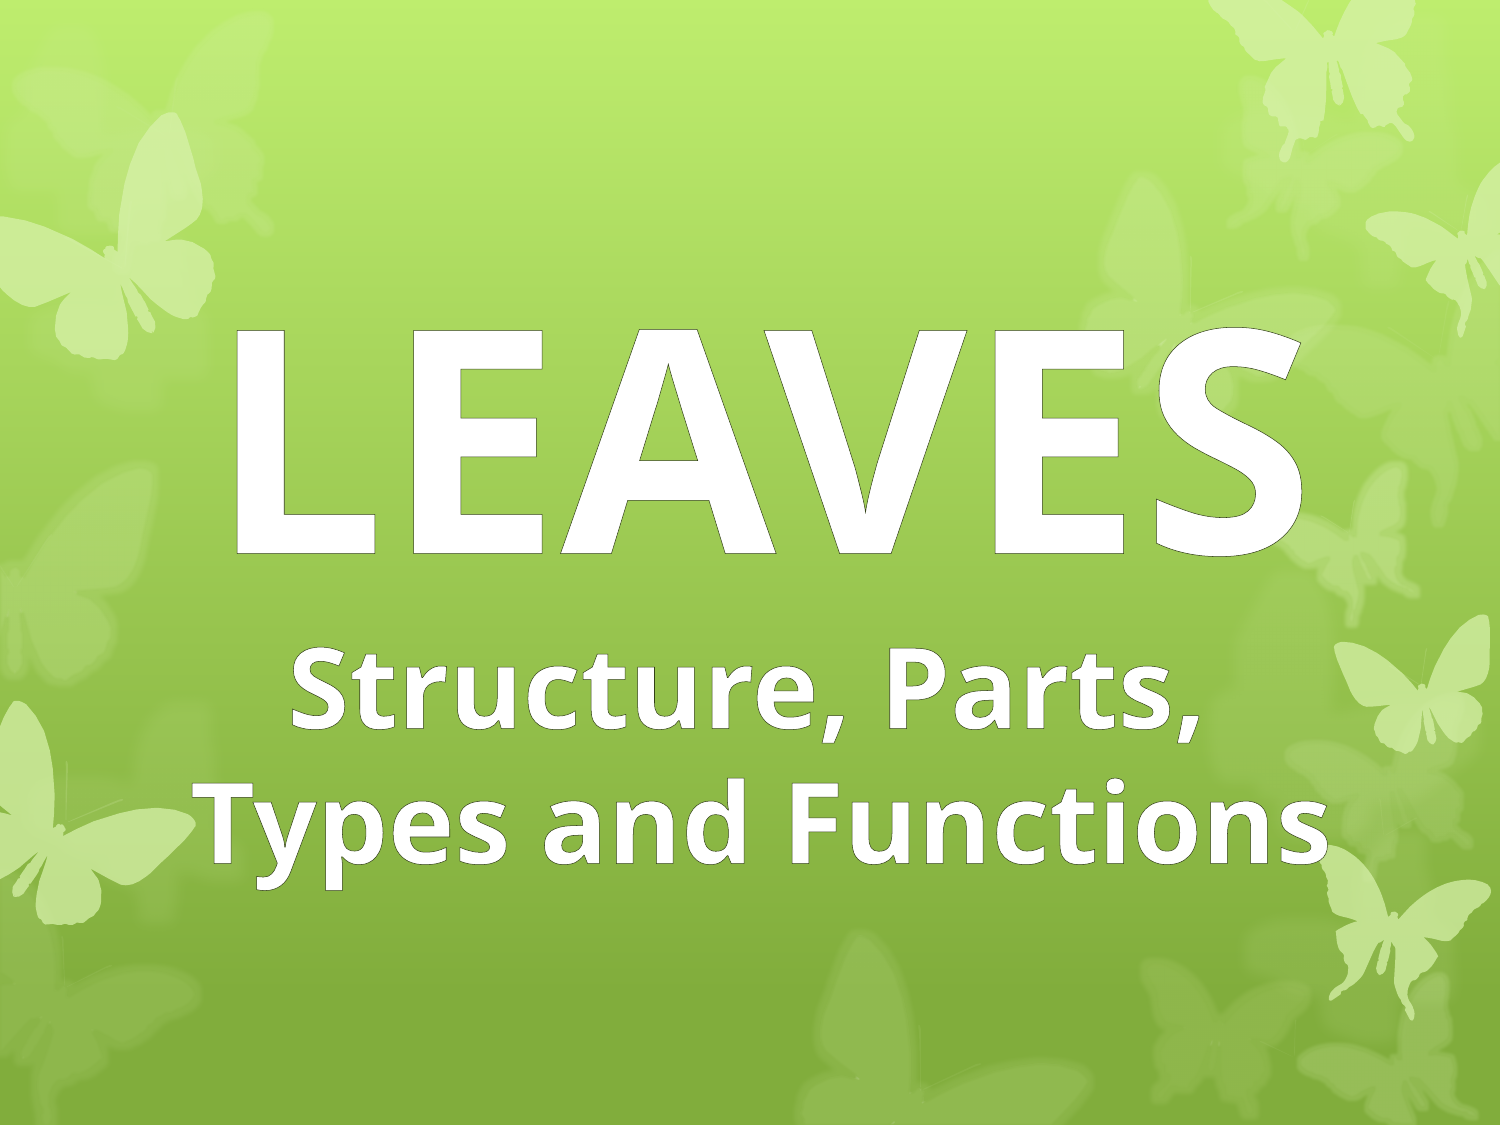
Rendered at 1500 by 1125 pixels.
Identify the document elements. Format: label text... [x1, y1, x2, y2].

text_box LEAVES Structure, Parts, Types and Functions [174, 233, 1348, 894]
